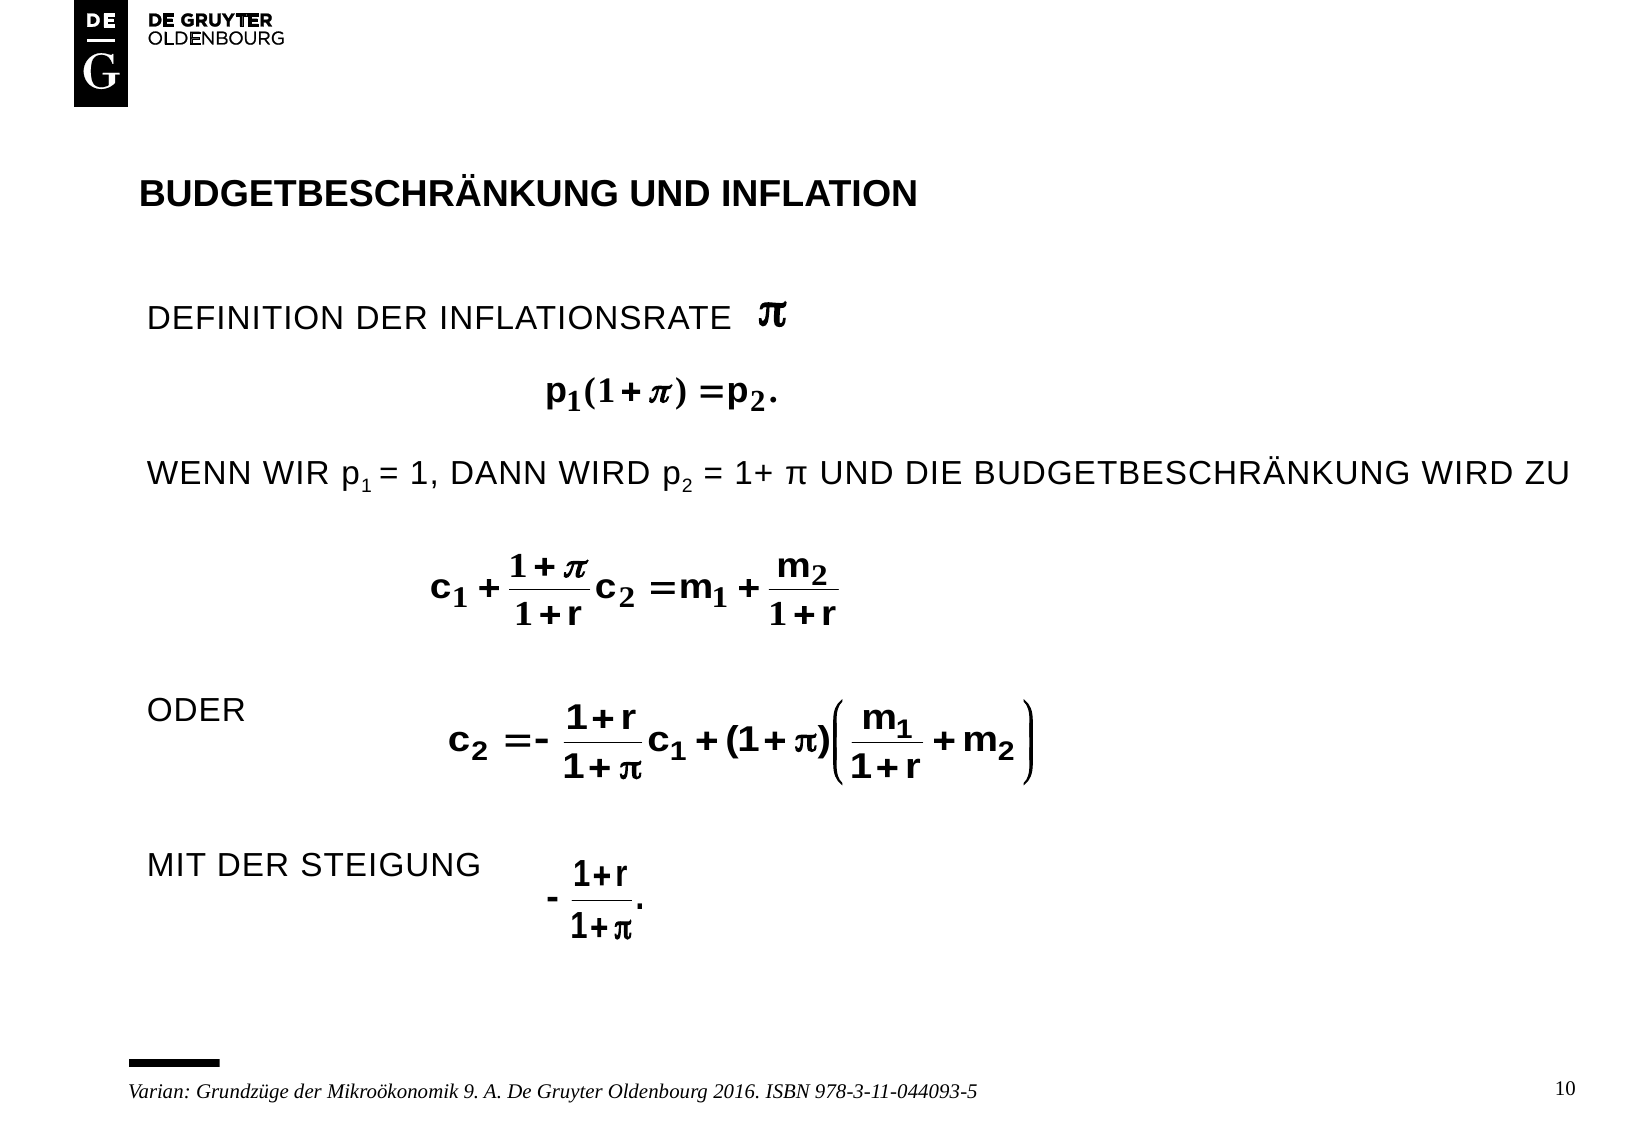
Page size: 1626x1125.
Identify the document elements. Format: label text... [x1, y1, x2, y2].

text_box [545, 854, 644, 942]
text_box p [743, 266, 814, 345]
list Definition der inflationsrate Wenn wir p1 = 1, dann wird p2 = 1+ π und die budgetbeschränkung wird zu Oder Mit der steigung [146, 296, 1574, 1019]
slide_number 10 [1554, 1074, 1614, 1104]
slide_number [128, 1077, 1539, 1108]
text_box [428, 546, 841, 628]
title Budgetbeschränkung und Inflation [138, 168, 1566, 251]
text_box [544, 371, 779, 414]
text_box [447, 697, 1040, 787]
